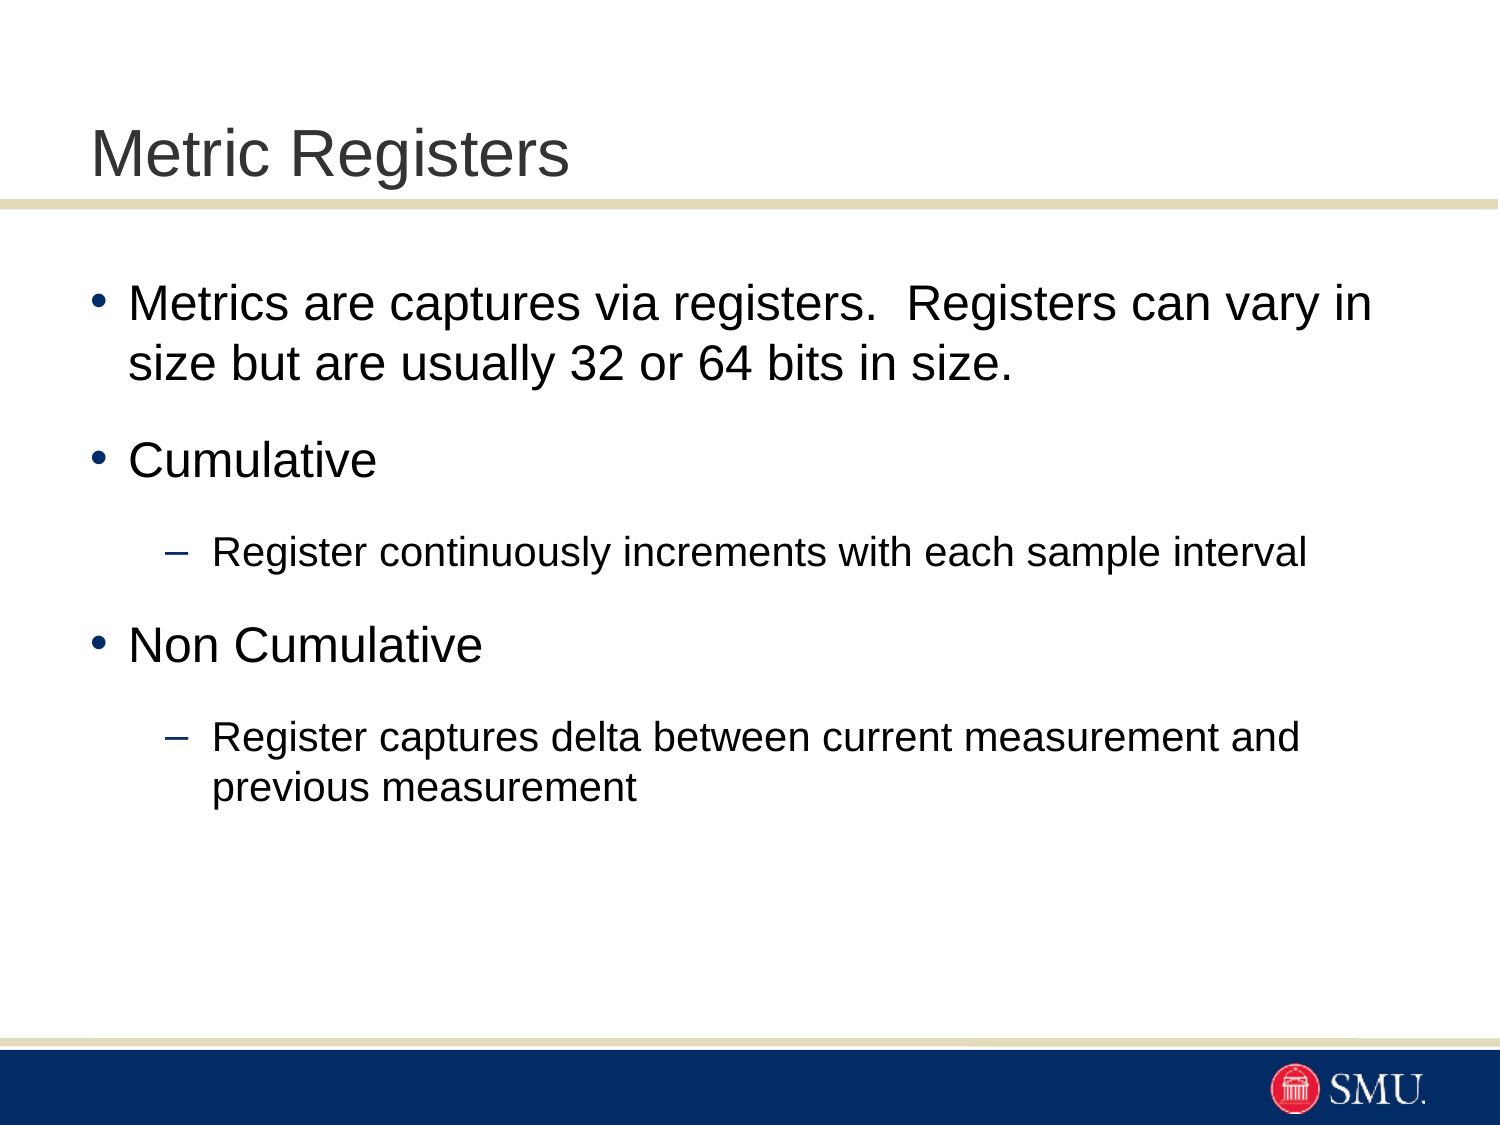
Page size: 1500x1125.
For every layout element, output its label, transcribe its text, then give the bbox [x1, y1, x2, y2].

title Metric Registers [75, 9, 1425, 198]
list Metrics are captures via registers. Registers can vary in size but are usually 32 or 64 bits in size. Cumulative Register continuously increments with each sample interval Non Cumulative Register captures delta between current measurement and previous measurement [75, 262, 1425, 1005]
picture [1270, 1063, 1425, 1114]
